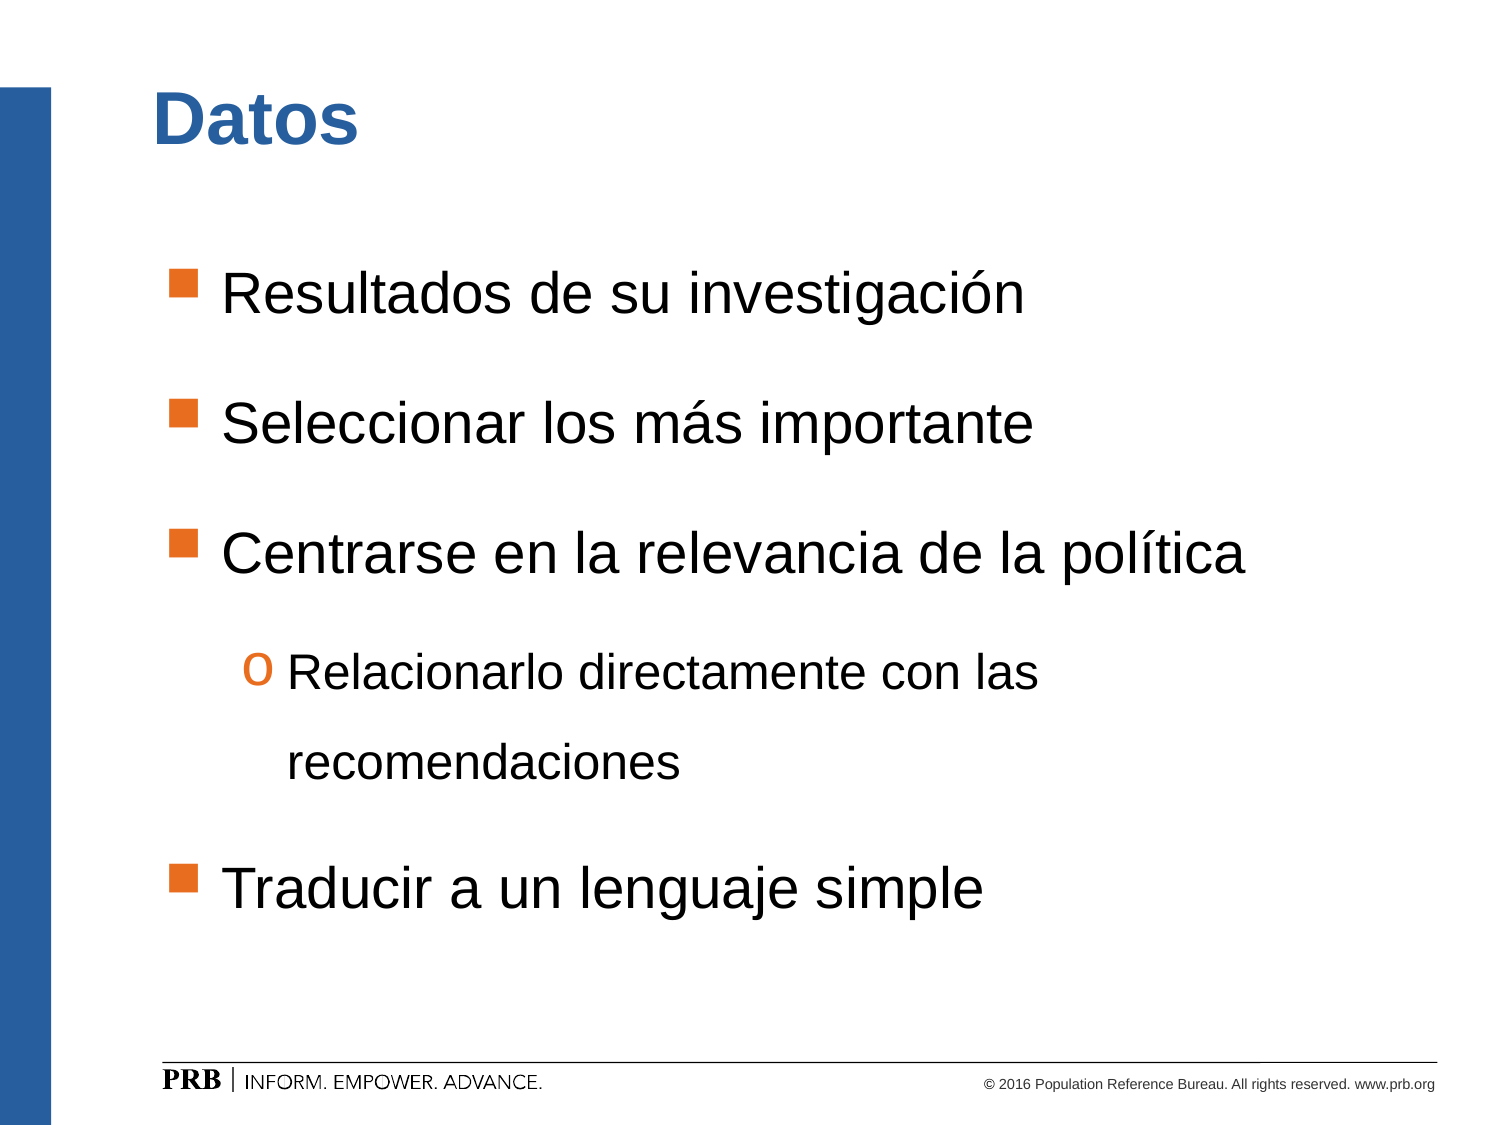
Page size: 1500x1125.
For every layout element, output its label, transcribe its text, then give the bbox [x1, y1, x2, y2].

list Resultados de su investigación Seleccionar los más importante Centrarse en la relevancia de la política Relacionarlo directamente con las recomendaciones Traducir a un lenguaje simple [150, 212, 1438, 988]
title Datos [137, 62, 1407, 225]
